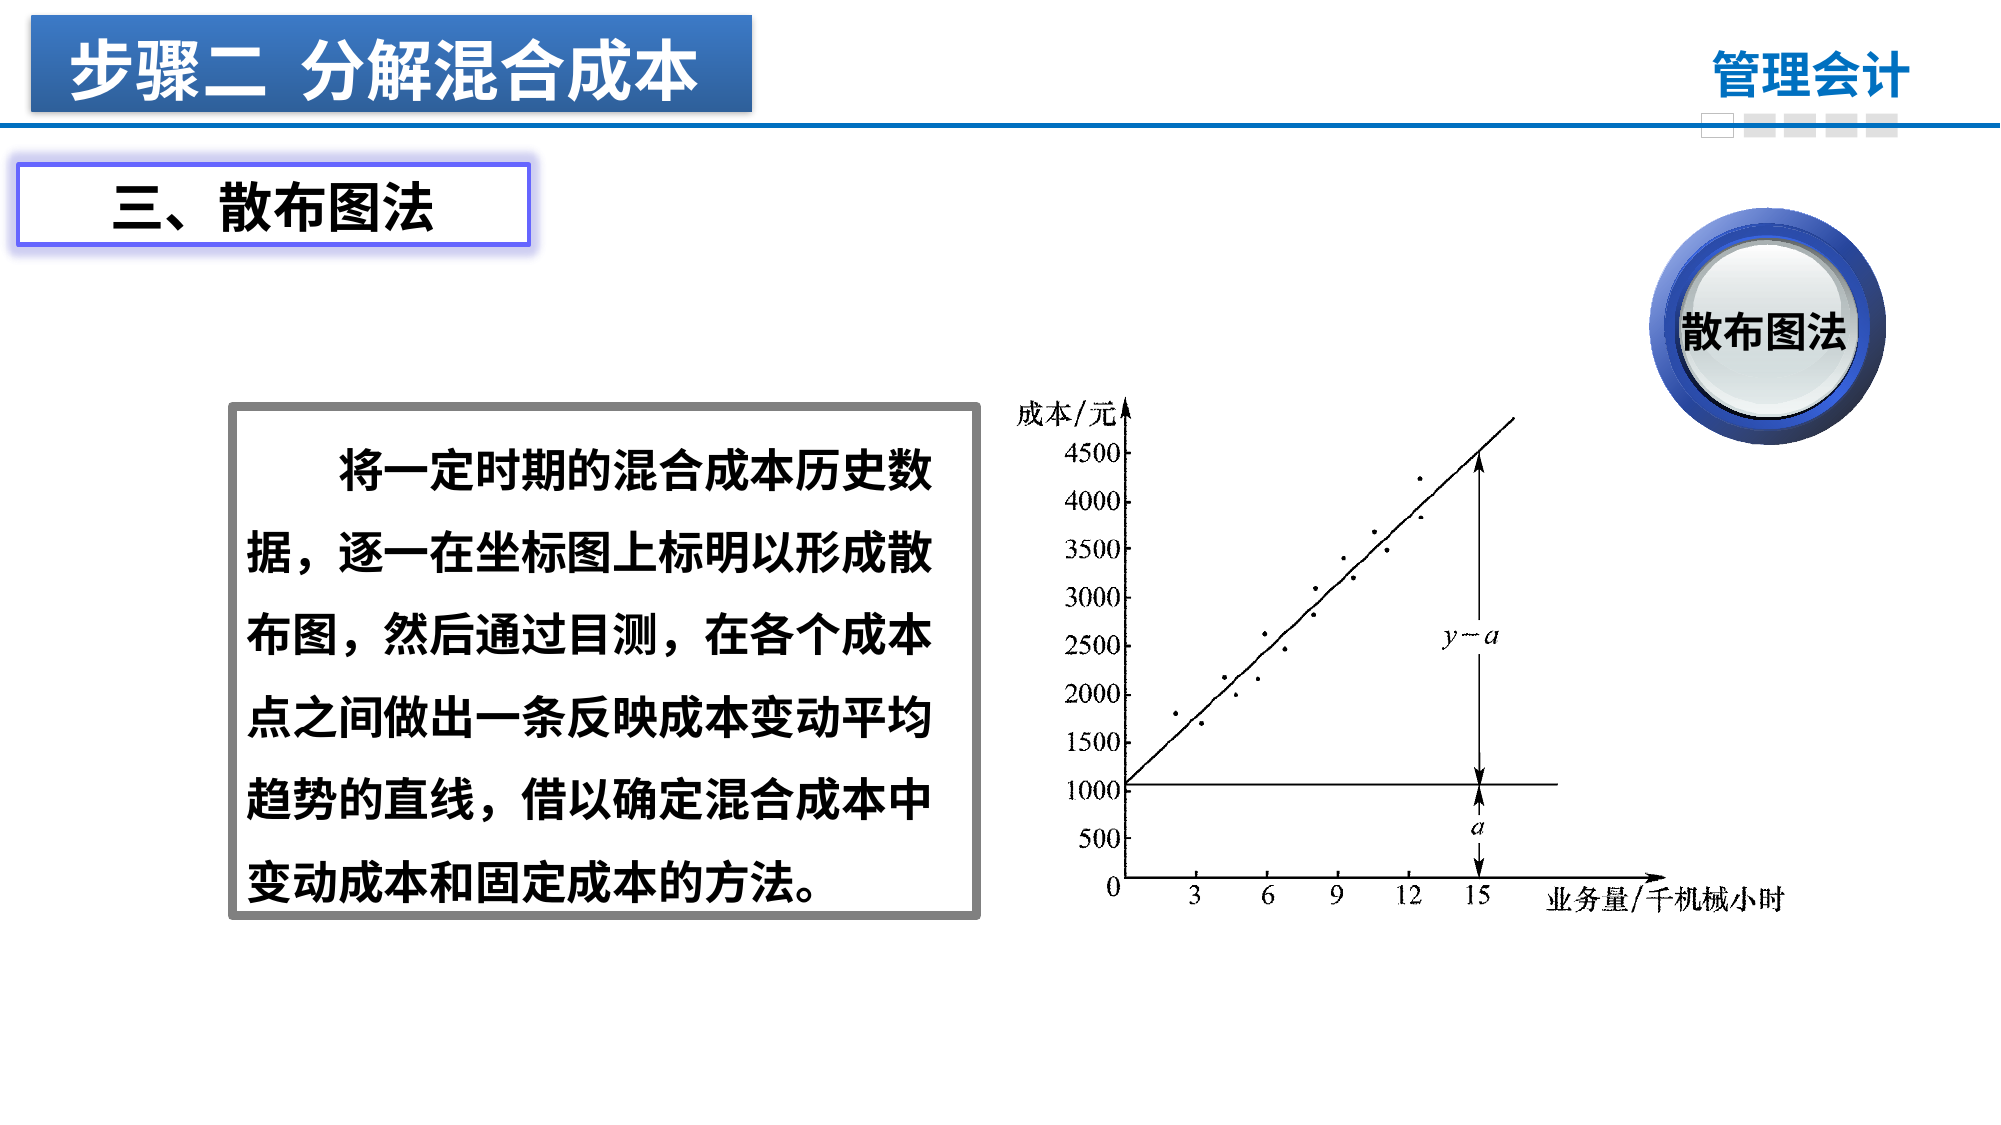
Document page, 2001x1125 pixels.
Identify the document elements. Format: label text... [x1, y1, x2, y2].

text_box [0, 136, 552, 273]
text_box 将一定时期的混合成本历史数据，逐一在坐标图上标明以形成散布图，然后通过目测，在各个成本点之间做出一条反映成本变动平均趋势的直线，借以确定混合成本中变动成本和固定成本的方法。 [232, 406, 977, 916]
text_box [31, 14, 753, 118]
picture [1011, 385, 1792, 919]
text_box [1649, 207, 1887, 445]
